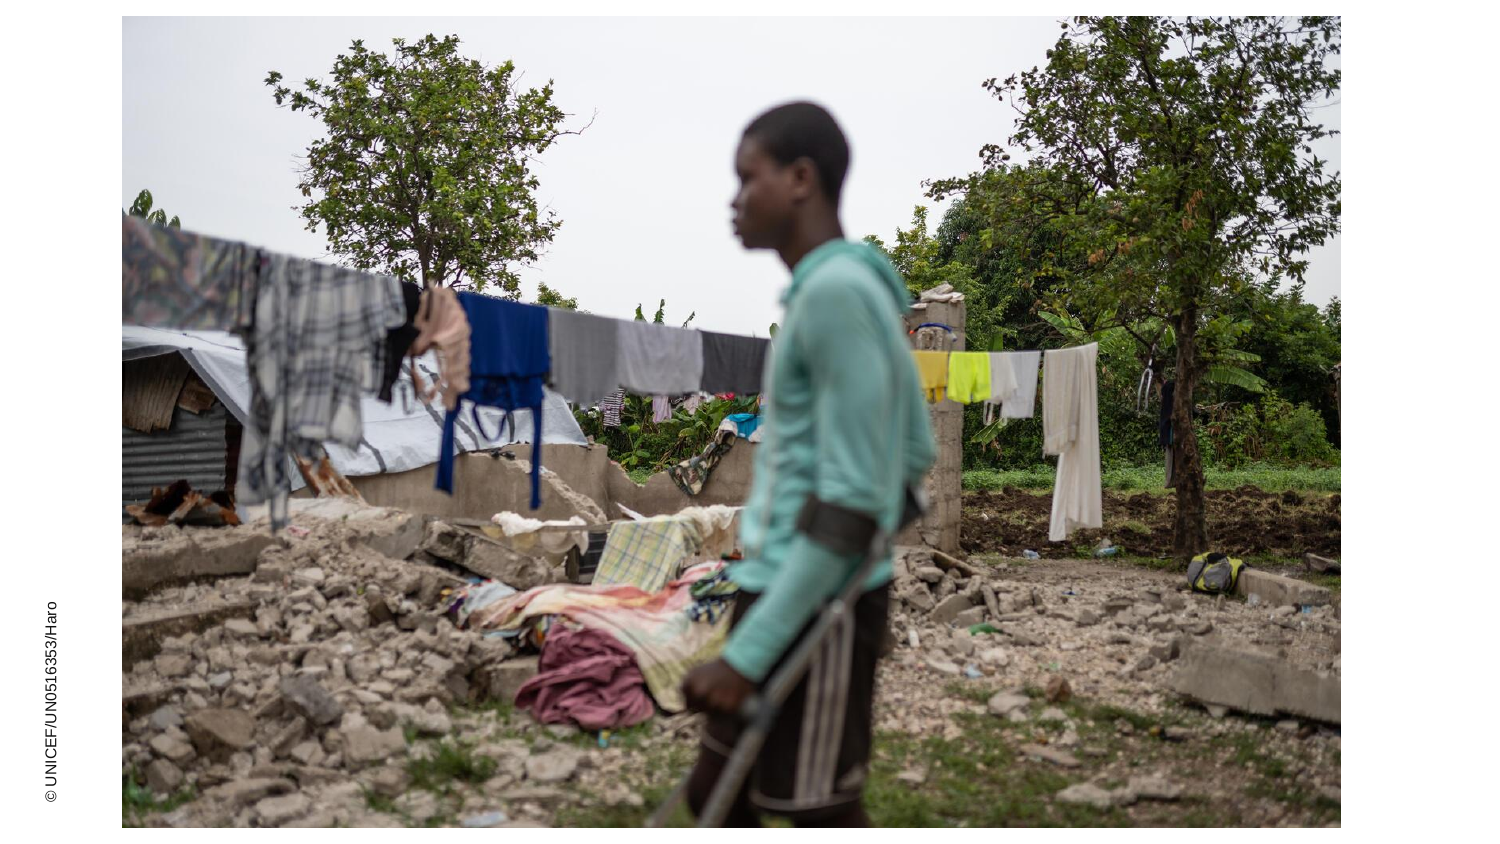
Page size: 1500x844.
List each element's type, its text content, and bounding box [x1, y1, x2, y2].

subtitle © UNICEF/UN0516353/Haro [27, 577, 77, 828]
picture [122, 15, 1341, 828]
